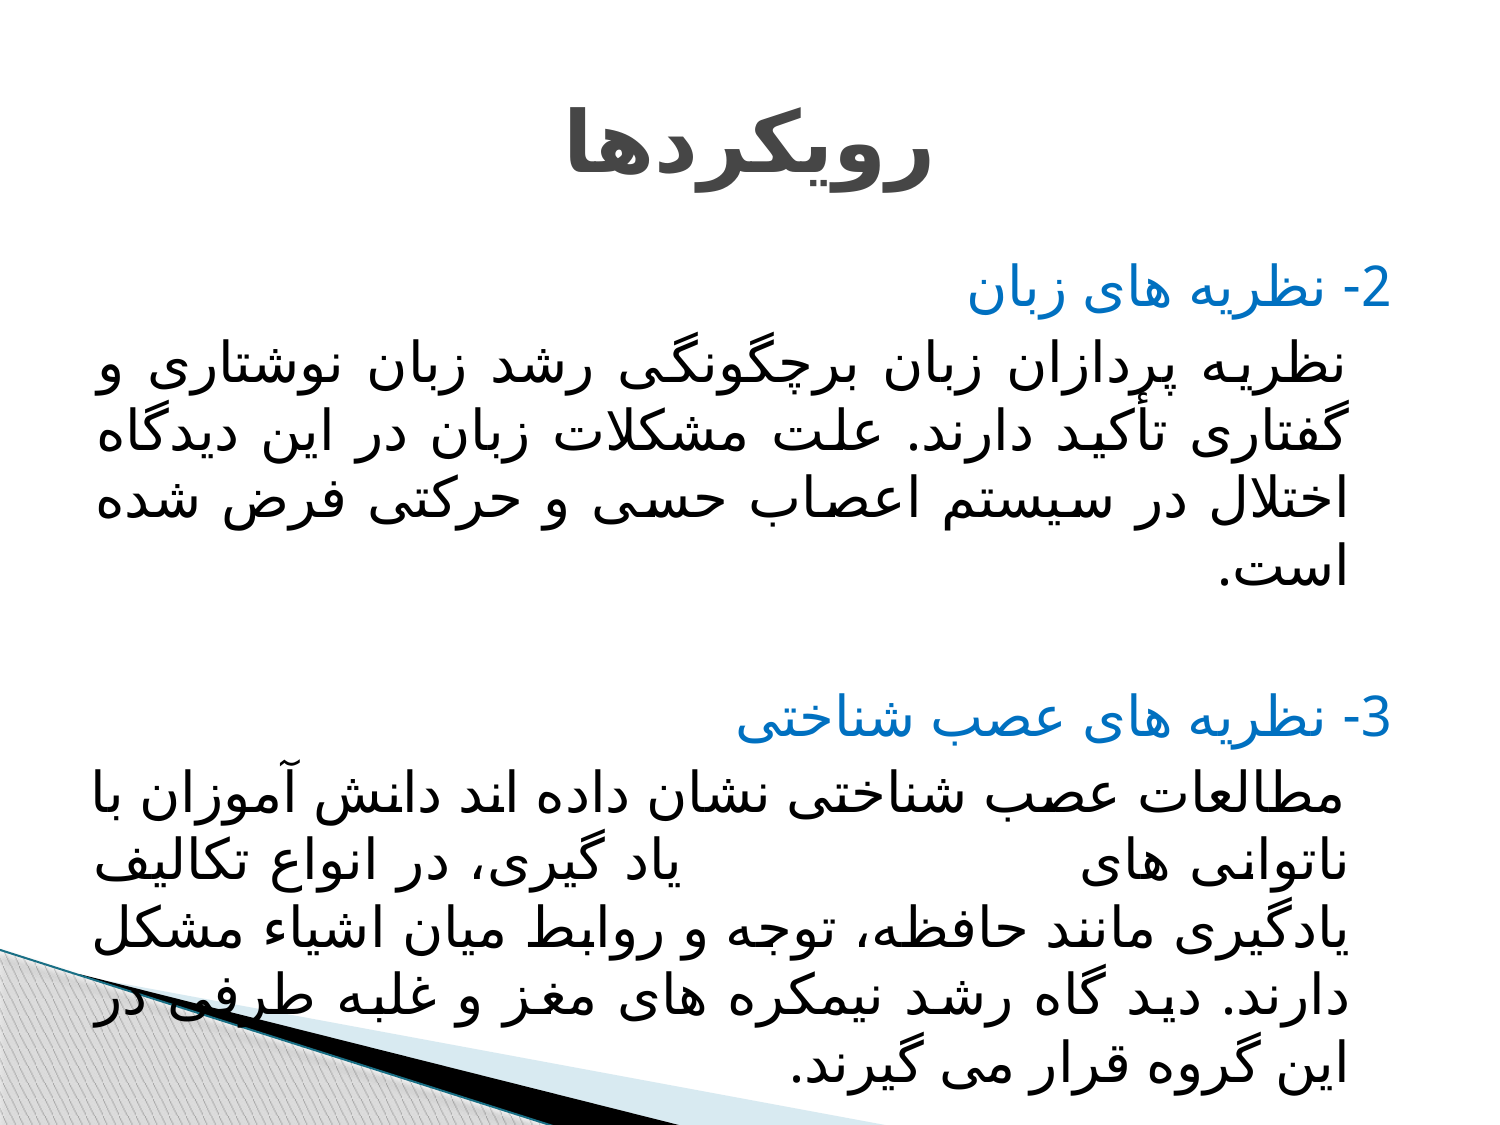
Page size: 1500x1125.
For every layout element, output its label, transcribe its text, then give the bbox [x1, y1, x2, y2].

title رویکردها [75, 45, 1425, 233]
list 2- نظریه های زبان نظریه پردازان زبان برچگونگی رشد زبان نوشتاری و گفتاری تأکید دارند. علت مشکلات زبان در این دیدگاه اختلال در سیستم اعصاب حسی و حرکتی فرض شده است. 3- نظریه های عصب شناختی مطالعات عصب شناختی نشان داده اند دانش آموزان با ناتوانی های یاد گیری، در انواع تکالیف یادگیری مانند حافظه، توجه و روابط میان اشیاء مشکل دارند. دید گاه رشد نیمکره های مغز و غلبه طرفی در این گروه قرار می گیرند. [75, 243, 1425, 986]
